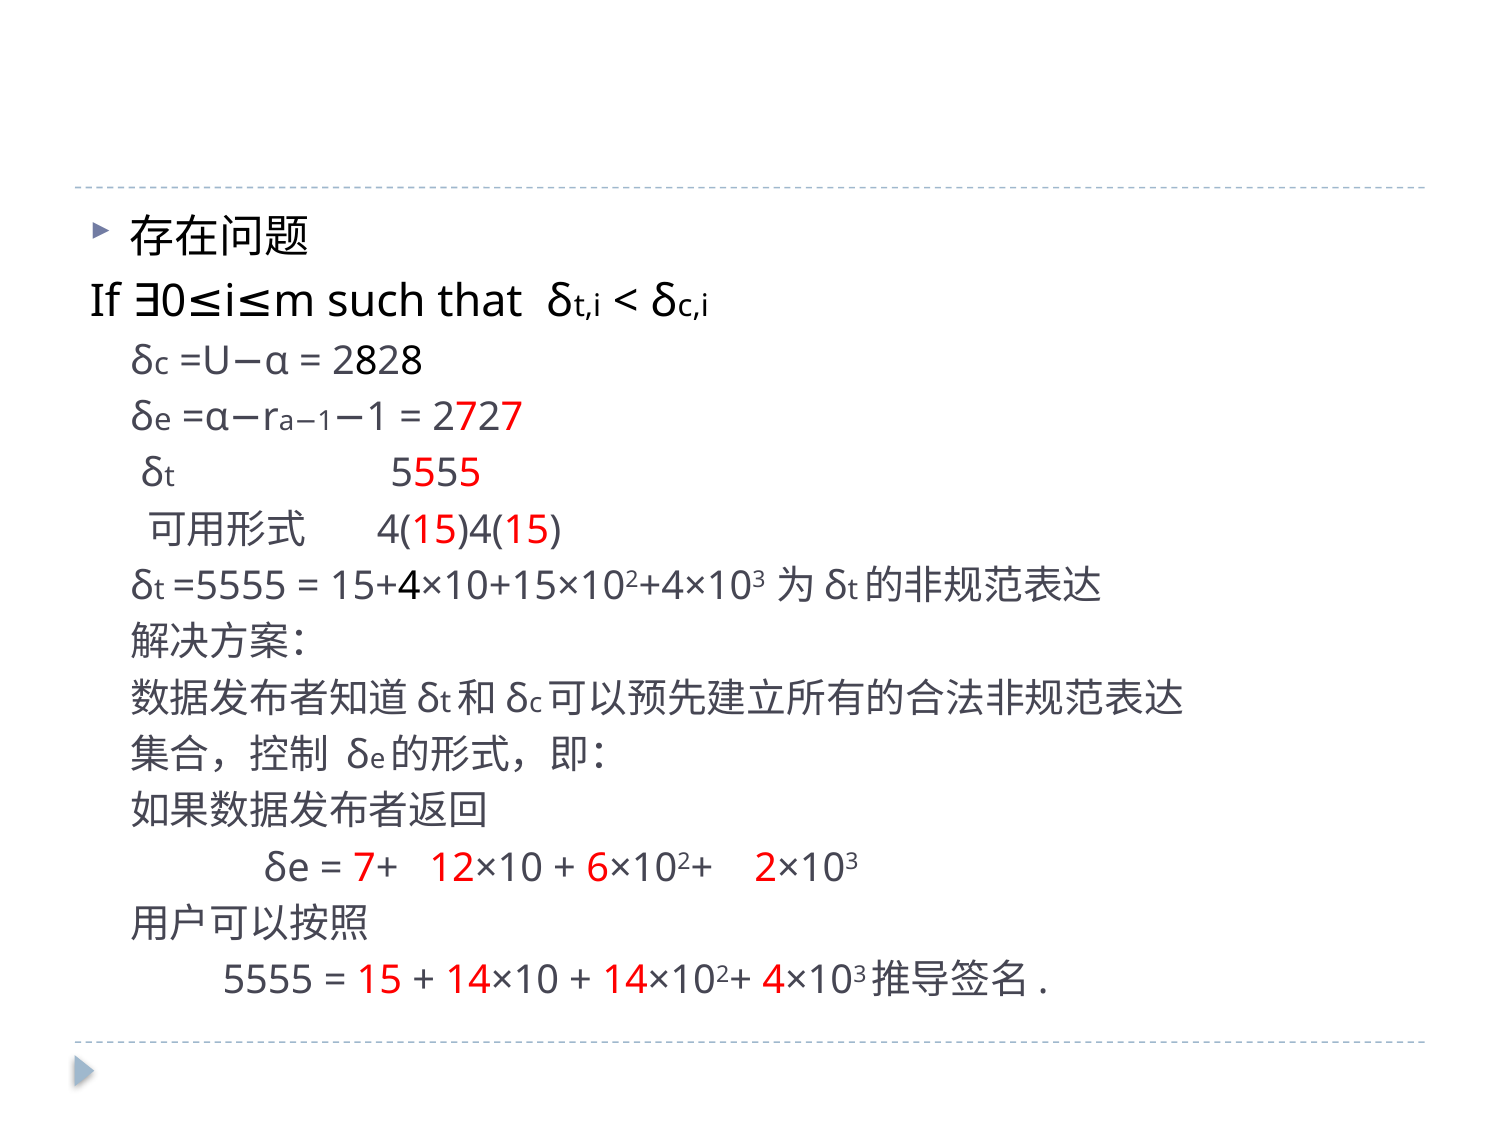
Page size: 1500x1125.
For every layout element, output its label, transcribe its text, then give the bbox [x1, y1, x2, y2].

list 存在问题 If ∃0≤i≤m such that δt,i < δc,i δc =U−α = 2828 δe =α−ra−1−1 = 2727 δt 5555 可用形式 4(15)4(15) δt =5555 = 15+4×10+15×102+4×103 为δt的非规范表达 解决方案： 数据发布者知道δt和δc可以预先建立所有的合法非规范表达 集合，控制 δe的形式，即： 如果数据发布者返回 δe = 7+ 12×10 + 6×102+ 2×103 用户可以按照 5555 = 15 + 14×10 + 14×102+ 4×103推导签名. [75, 200, 1425, 1010]
